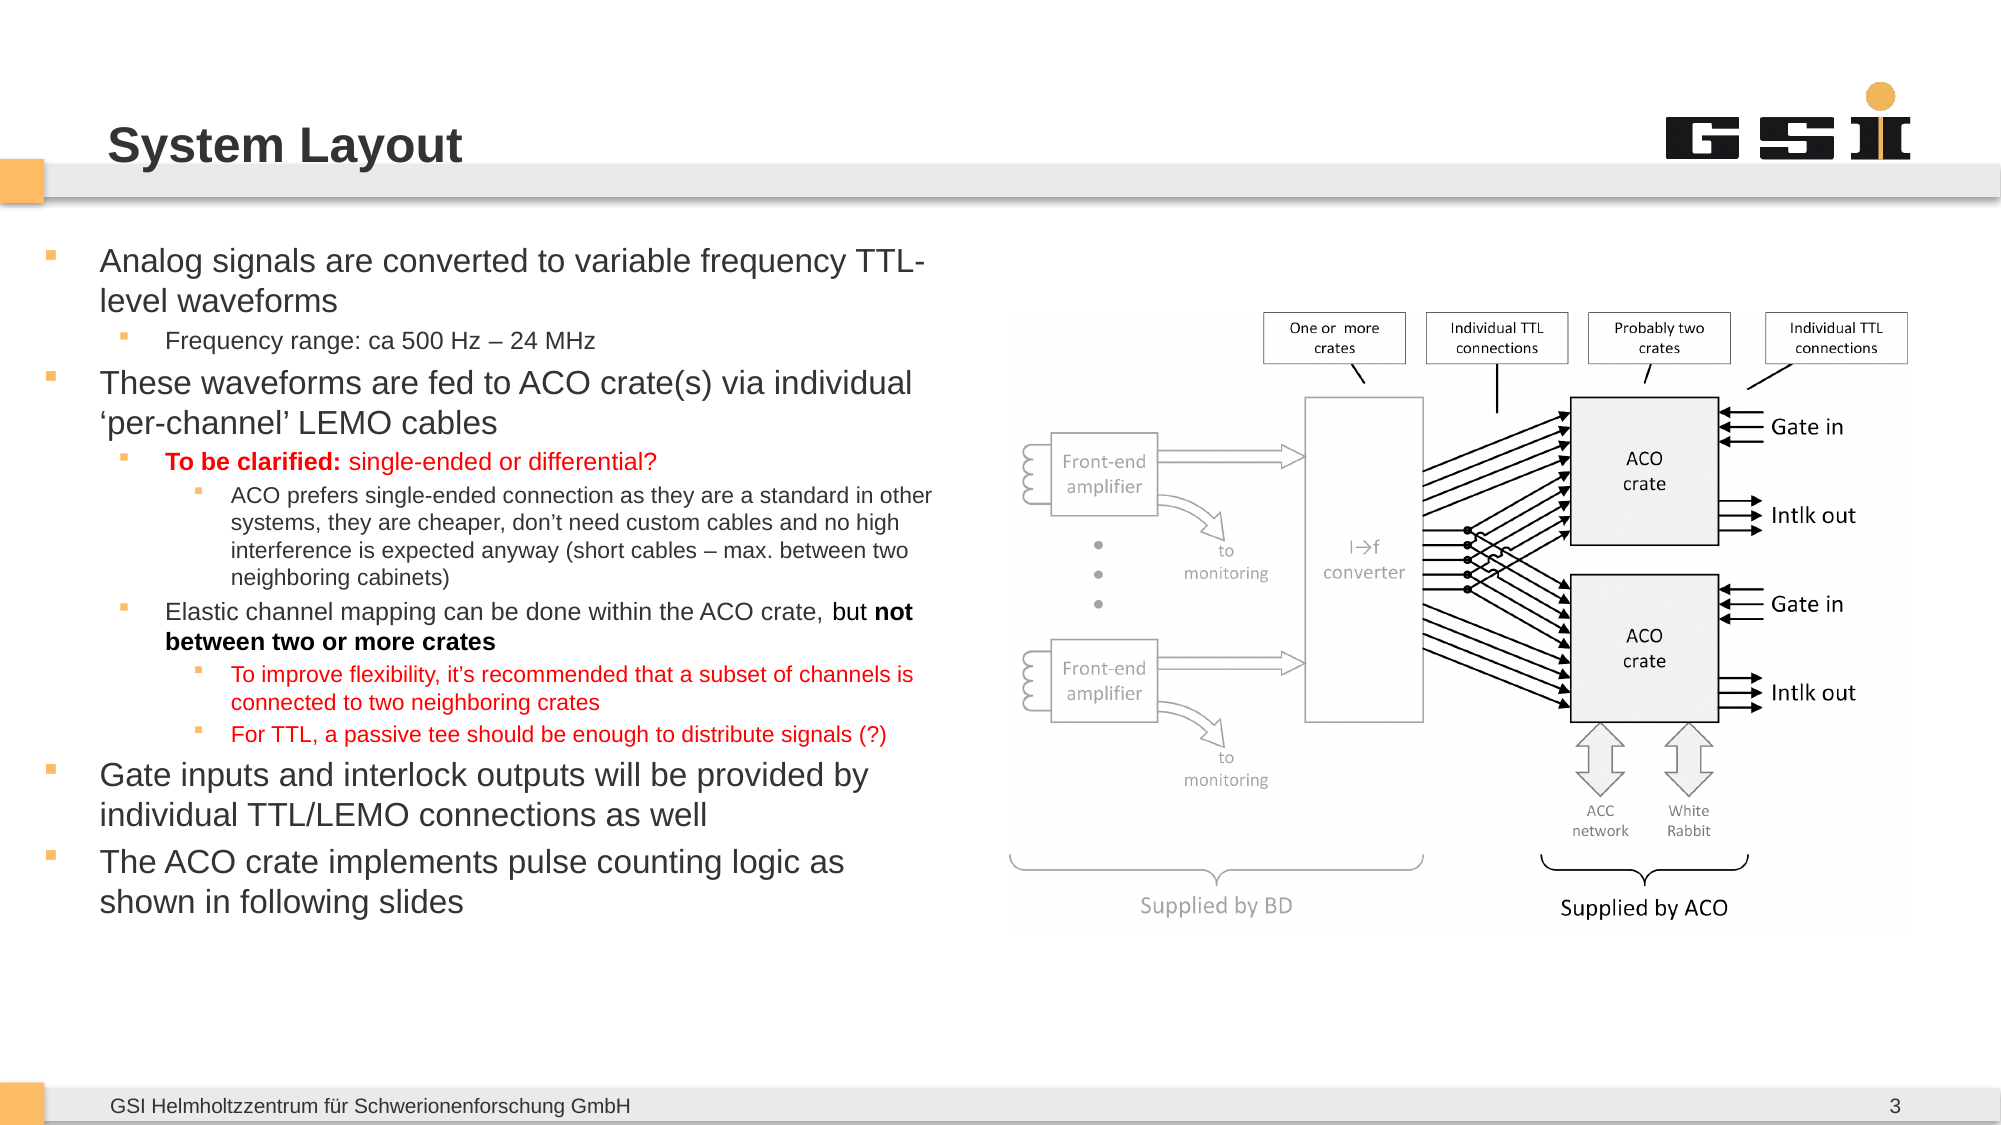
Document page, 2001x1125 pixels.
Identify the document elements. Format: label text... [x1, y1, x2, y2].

picture [1664, 79, 1912, 162]
picture [1008, 312, 1908, 935]
slide_number 3 [1753, 1074, 1917, 1125]
list Analog signals are converted to variable frequency TTL-level waveforms Frequency range: ca 500 Hz – 24 MHz These waveforms are fed to ACO crate(s) via individual ‘per-channel’ LEMO cables To be clarified: single-ended or differential? ACO prefers single-ended connection as they are a standard in other systems, they are cheaper, don’t need custom cables and no high interference is expected anyway (short cables – max. between two neighboring cabinets) Elastic channel mapping can be done within the ACO crate, but not between two or more crates To improve flexibility, it’s recommended that a subset of channels is connected to two neighboring crates For TTL, a passive tee should be enough to distribute signals (?) Gate inputs and interlock outputs will be provided by individual TTL/LEMO connections as well The ACO crate implements pulse counting logic as shown in following slides [28, 231, 963, 1044]
title System Layout [92, 50, 1558, 180]
